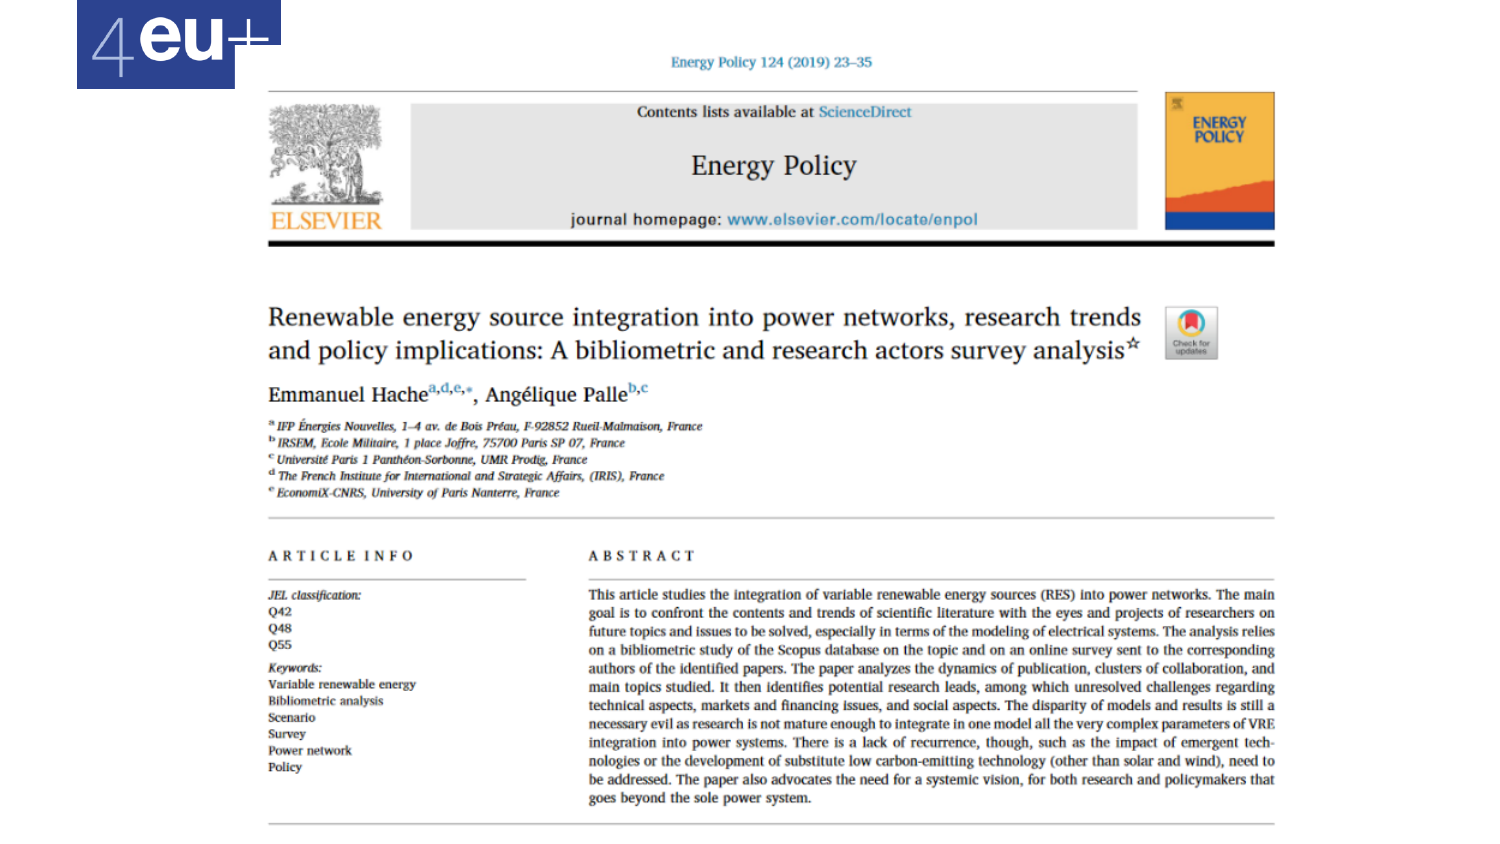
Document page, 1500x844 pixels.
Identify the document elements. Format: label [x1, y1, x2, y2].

list [234, 44, 1318, 836]
picture [77, 0, 281, 89]
